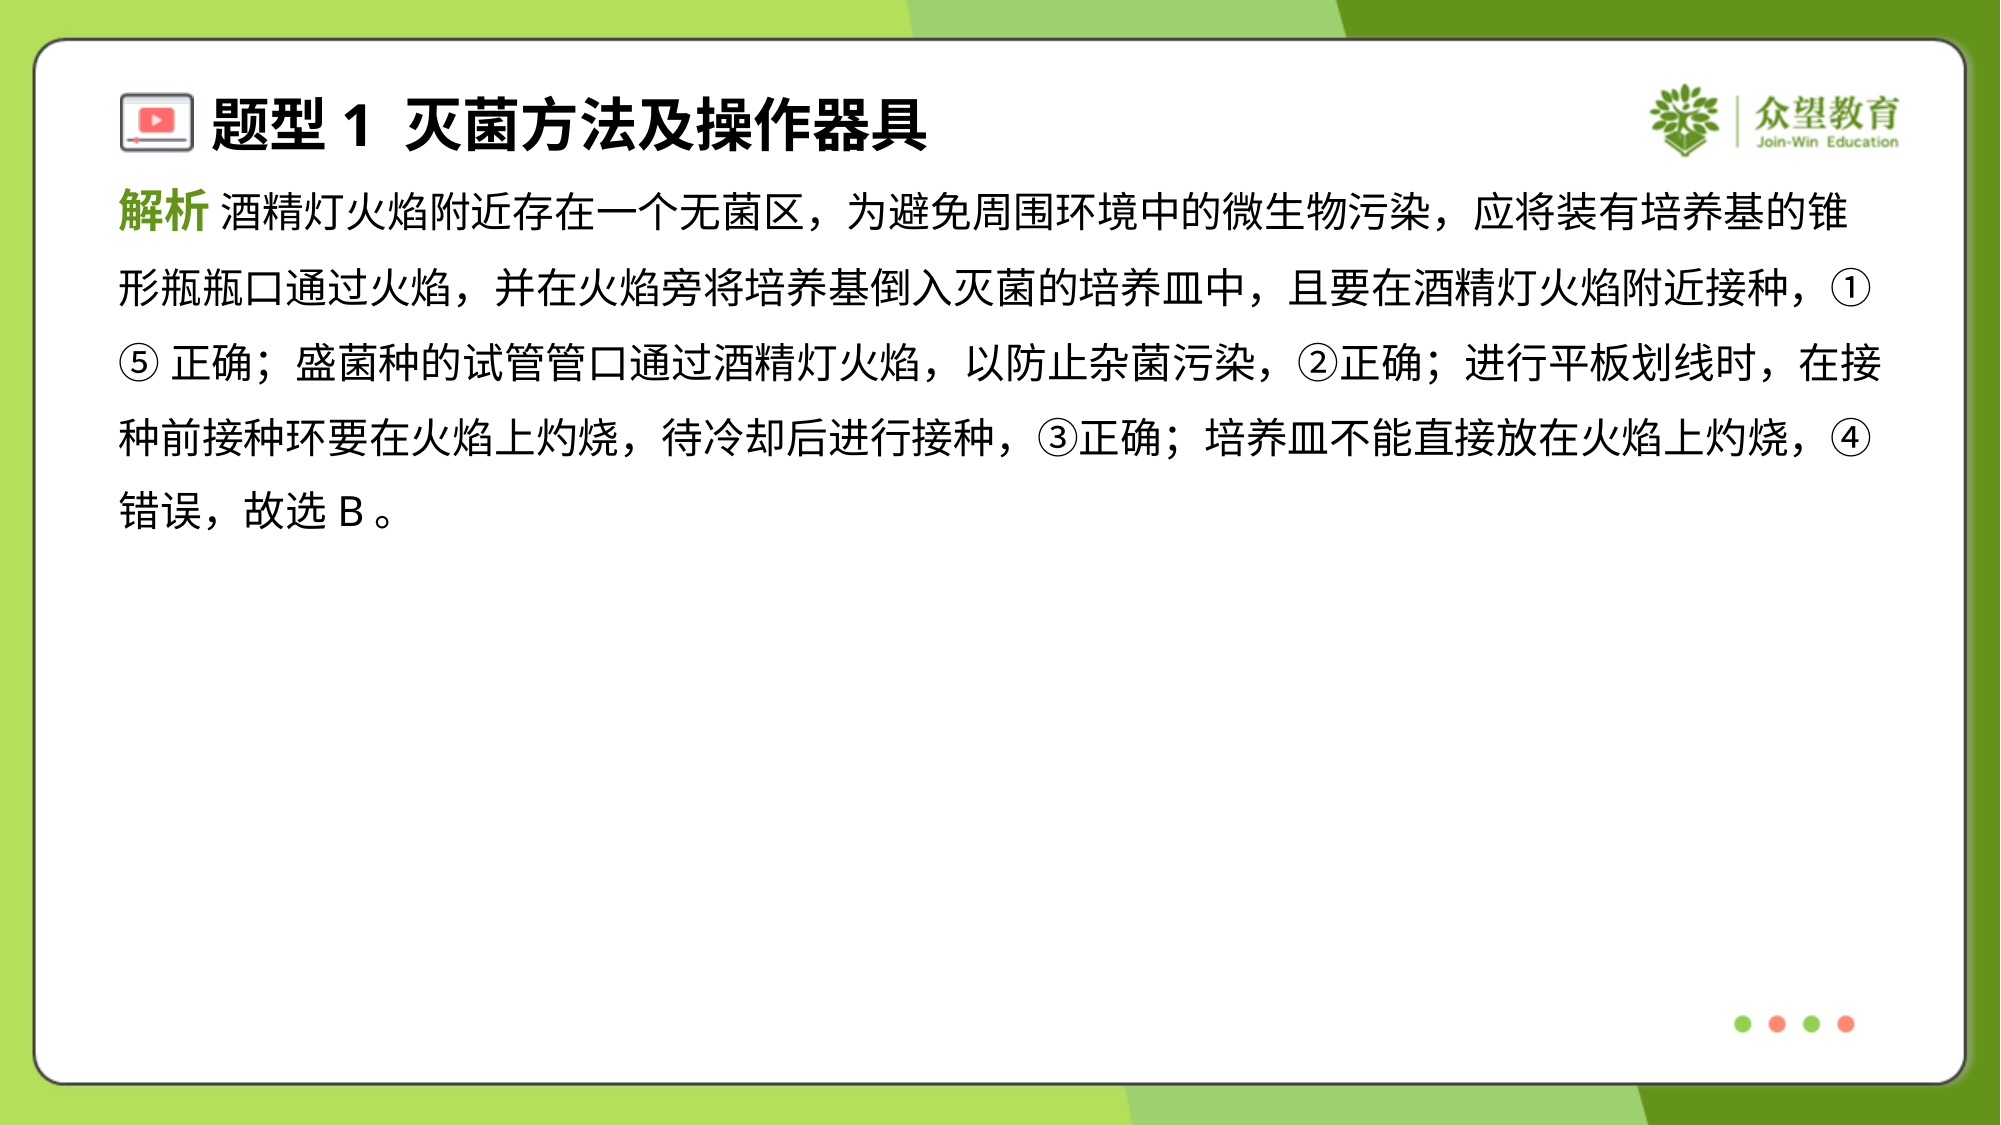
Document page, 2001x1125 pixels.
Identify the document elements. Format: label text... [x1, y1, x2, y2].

text_box 解析 酒精灯火焰附近存在一个无菌区，为避免周围环境中的微生物污染，应将装有培养基的锥 形瓶瓶口通过火焰，并在火焰旁将培养基倒入灭菌的培养皿中，且要在酒精灯火焰附近接种，① ⑤正确；盛菌种的试管管口通过酒精灯火焰，以防止杂菌污染，②正确；进行平板划线时，在接 种前接种环要在火焰上灼烧，待冷却后进行接种，③正确；培养皿不能直接放在火焰上灼烧，④ 错误，故选B。 [118, 159, 1883, 527]
picture [0, 0, 2000, 1125]
